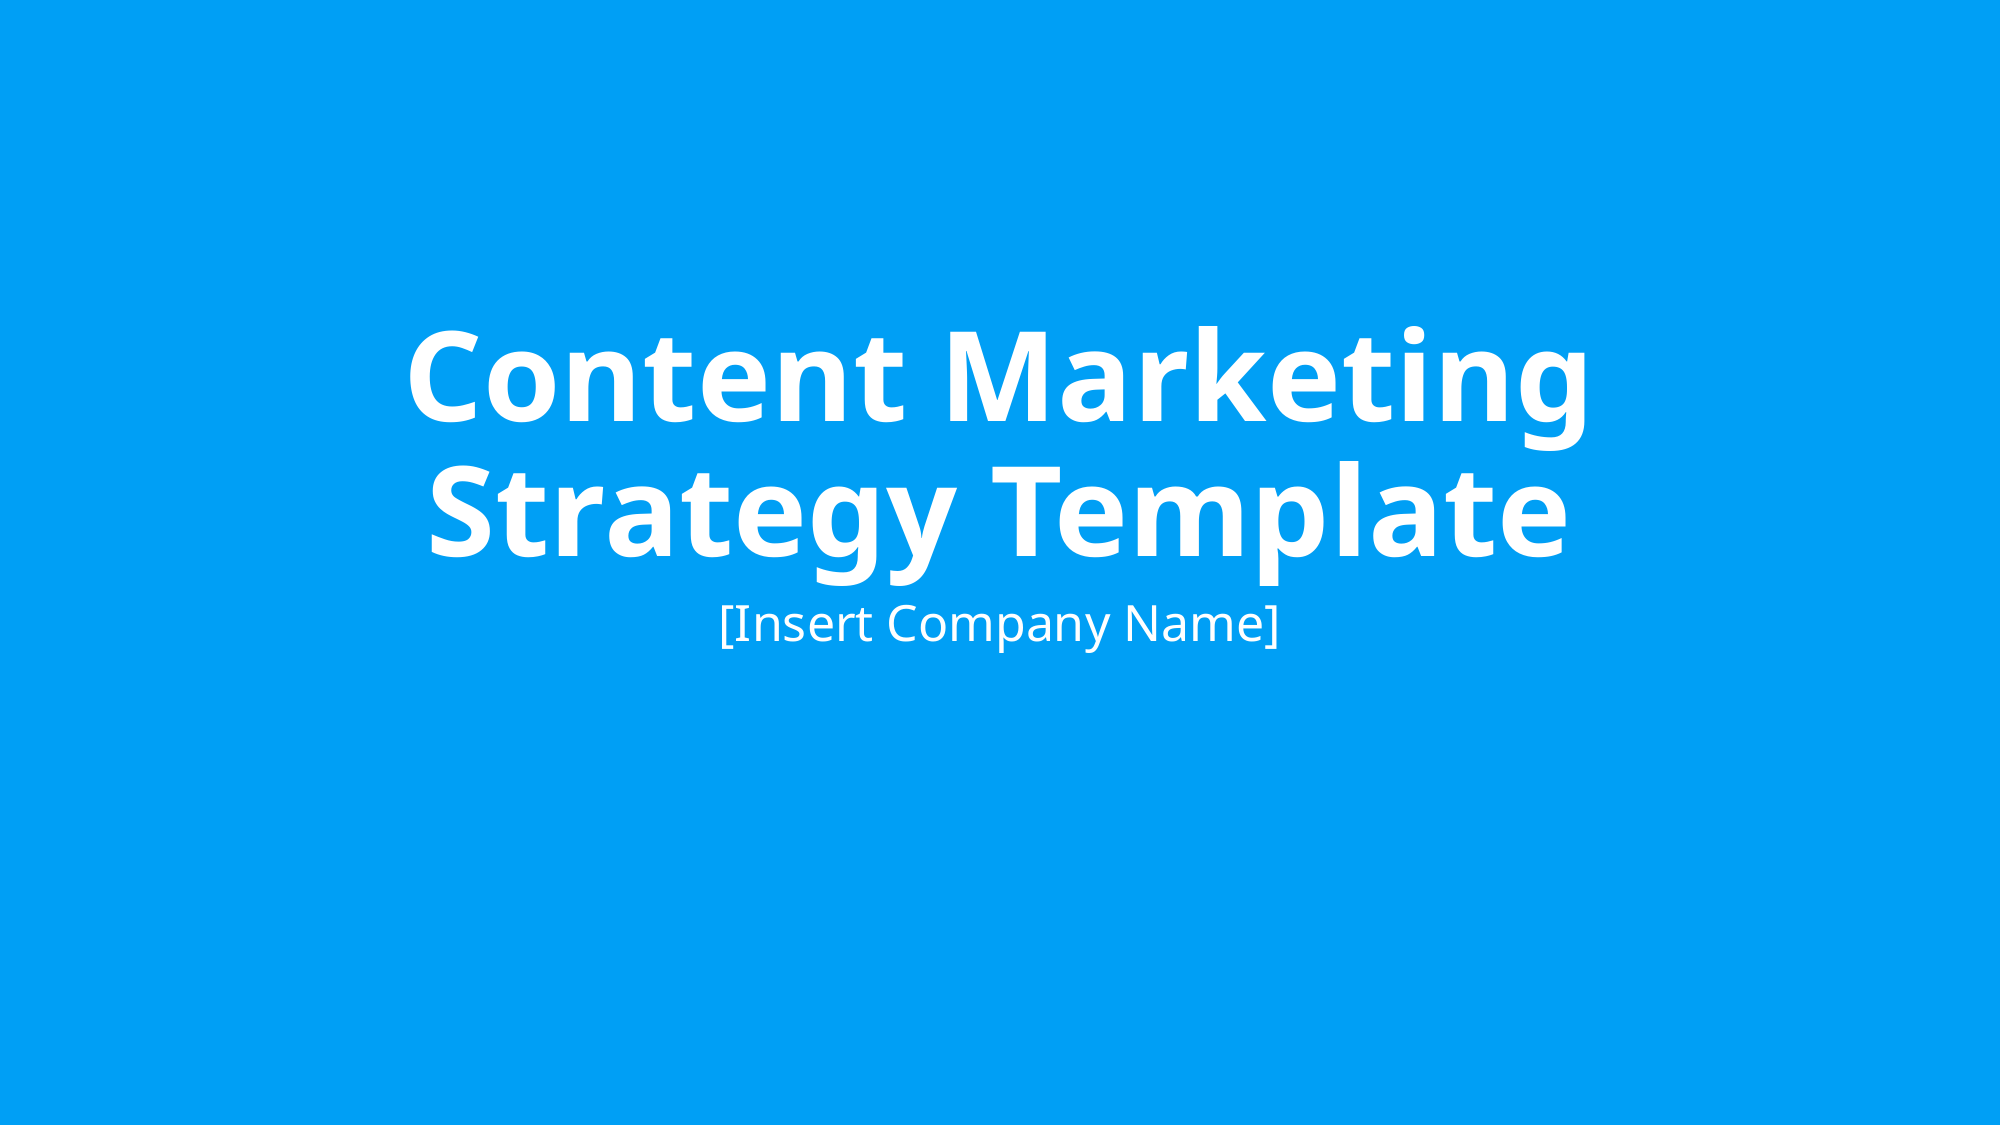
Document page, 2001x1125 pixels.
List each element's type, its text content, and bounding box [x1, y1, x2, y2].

subtitle [Insert Company Name] [249, 590, 1750, 863]
title Content Marketing Strategy Template [249, 199, 1750, 590]
